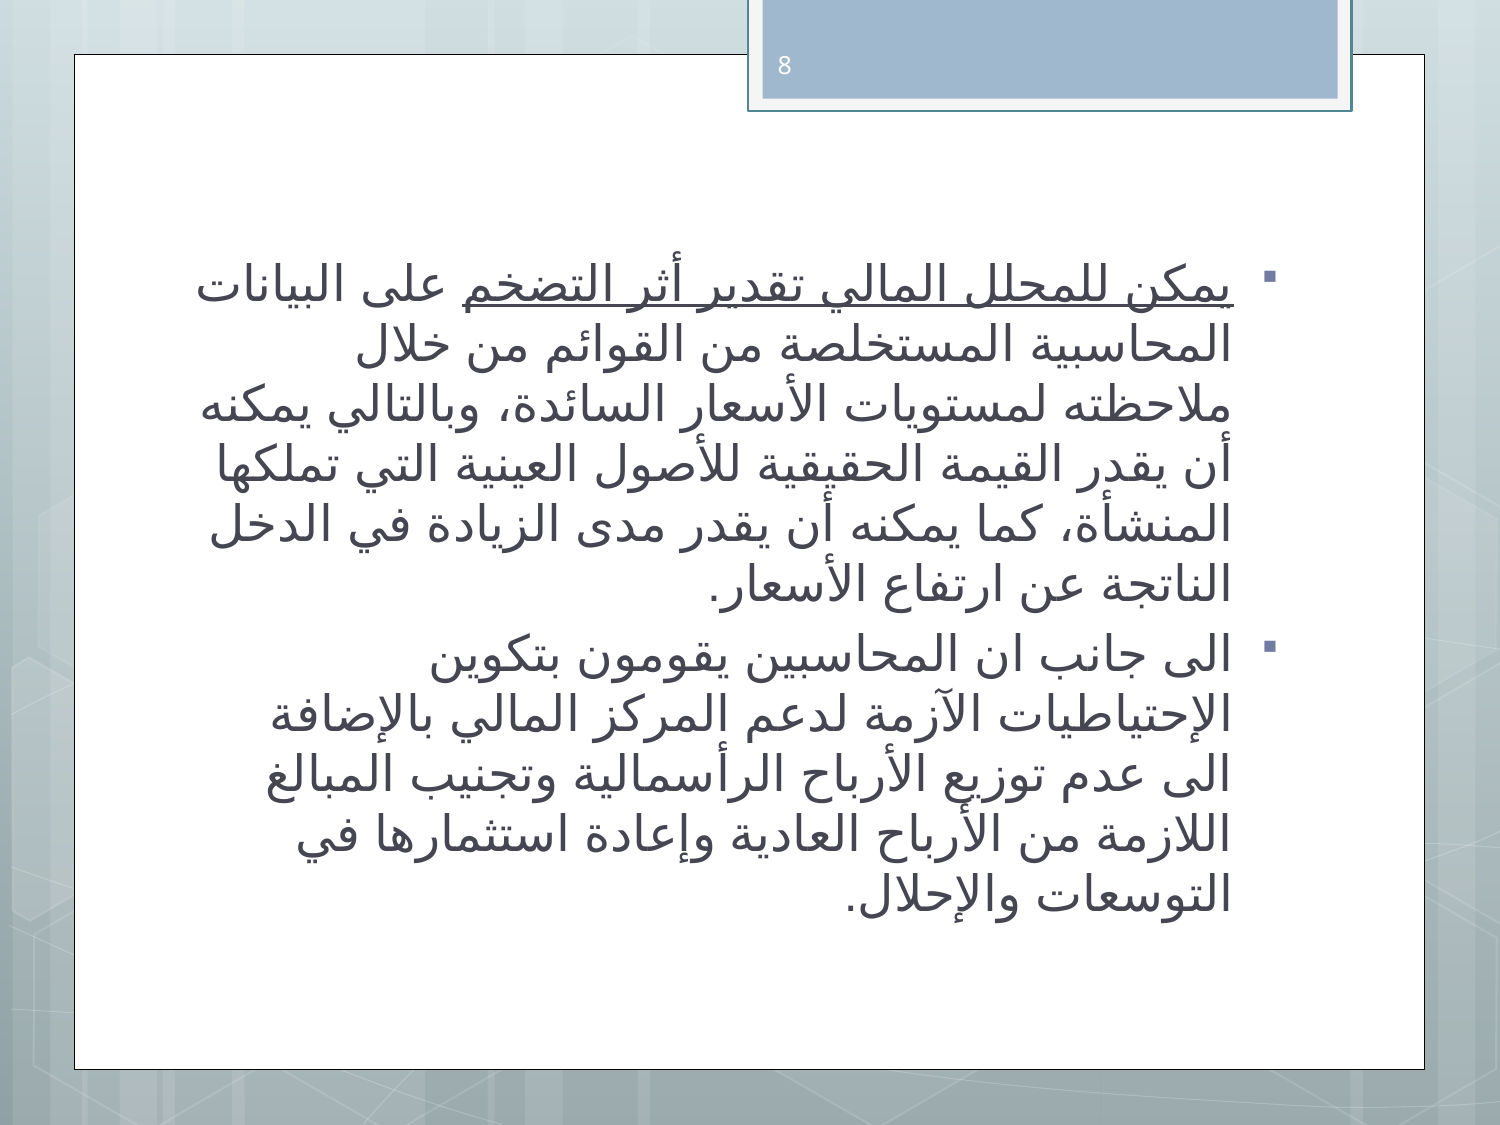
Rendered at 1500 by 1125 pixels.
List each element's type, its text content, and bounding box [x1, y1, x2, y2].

slide_number 8 [762, 36, 982, 97]
list يمكن للمحلل المالي تقدير أثر التضخم على البيانات المحاسبية المستخلصة من القوائم من خلال ملاحظته لمستويات الأسعار السائدة، وبالتالي يمكنه أن يقدر القيمة الحقيقية للأصول العينية التي تملكها المنشأة، كما يمكنه أن يقدر مدى الزيادة في الدخل الناتجة عن ارتفاع الأسعار. الى جانب ان المحاسبين يقومون بتكوين الإحتياطيات الآزمة لدعم المركز المالي بالإضافة الى عدم توزيع الأرباح الرأسمالية وتجنيب المبالغ اللازمة من الأرباح العادية وإعادة استثمارها في التوسعات والإحلال. [171, 243, 1306, 957]
